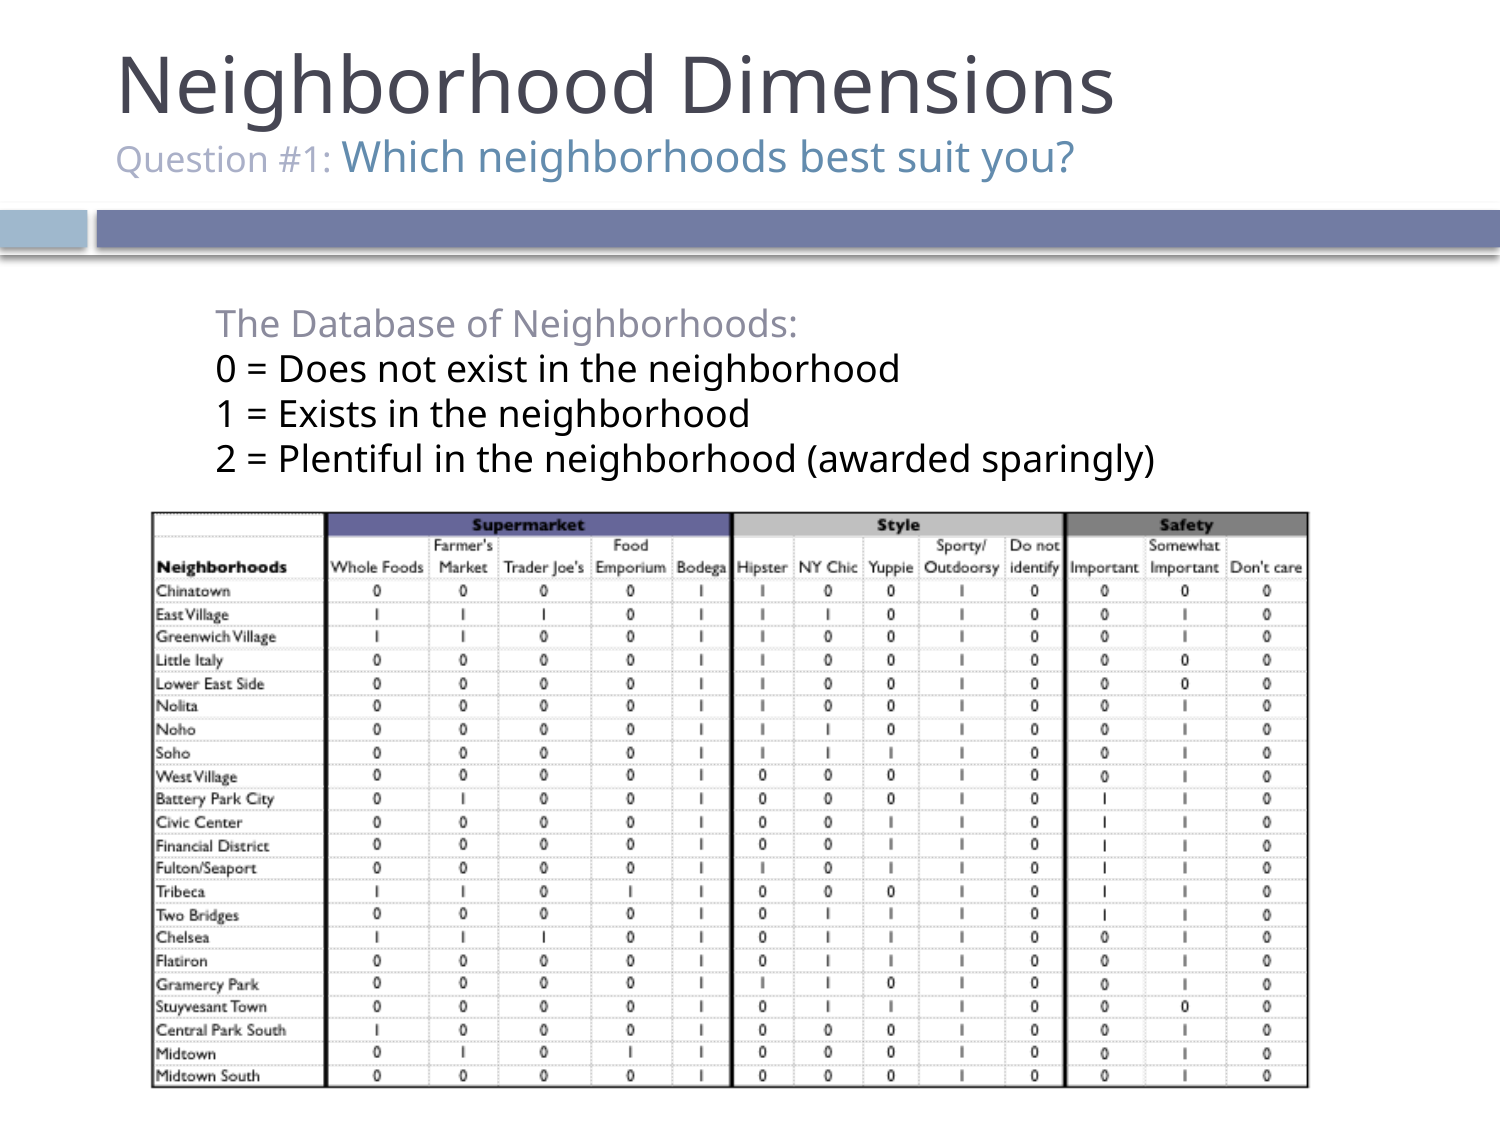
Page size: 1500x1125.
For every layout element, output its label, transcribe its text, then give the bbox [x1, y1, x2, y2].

text_box The Database of Neighborhoods: 0 = Does not exist in the neighborhood 1 = Exists in the neighborhood 2 = Plentiful in the neighborhood (awarded sparingly) [200, 292, 1171, 475]
picture [66, 476, 1405, 1125]
title Neighborhood Dimensions Question #1: Which neighborhoods best suit you? [100, 26, 1438, 190]
